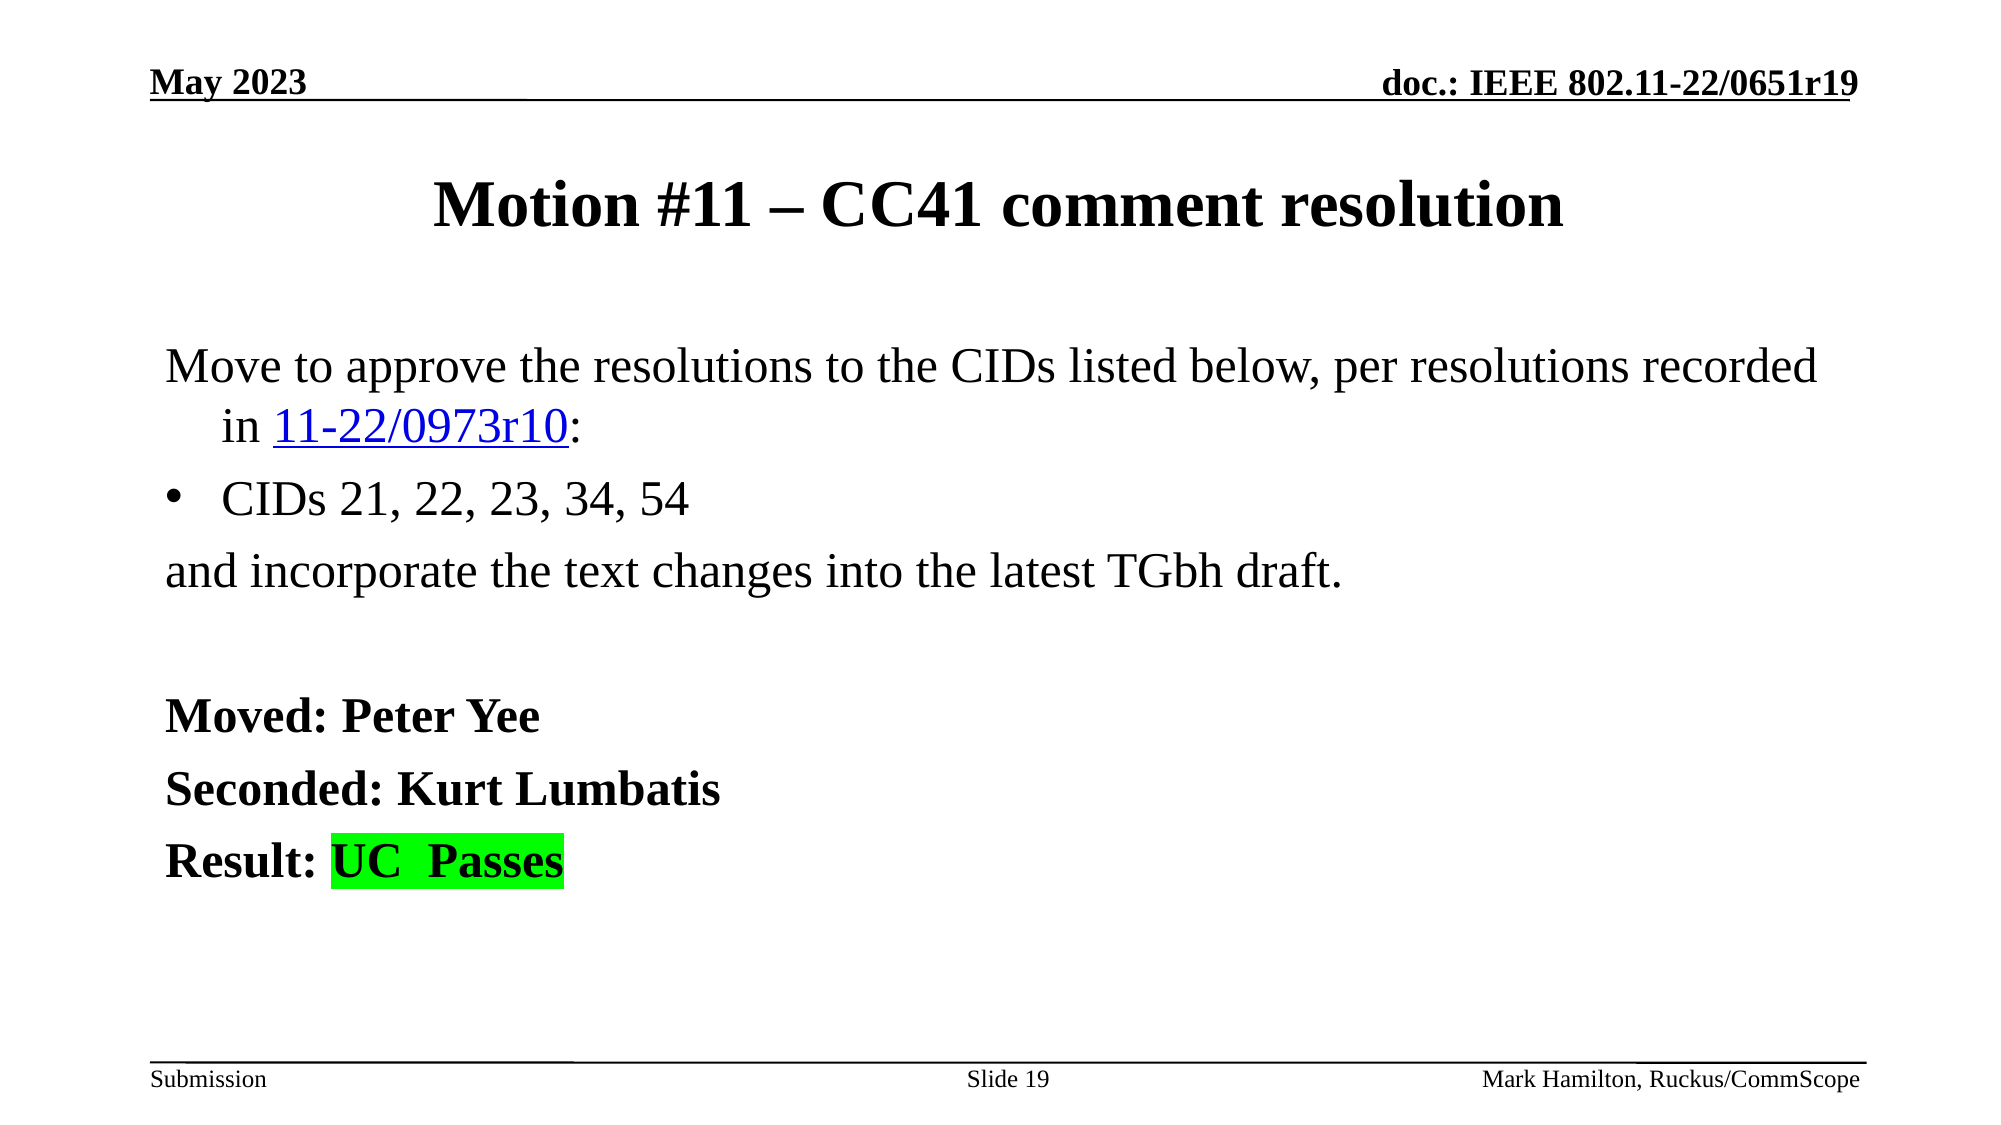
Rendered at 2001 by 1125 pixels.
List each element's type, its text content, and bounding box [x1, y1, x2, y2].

list Move to approve the resolutions to the CIDs listed below, per resolutions recorded in 11-22/0973r10: CIDs 21, 22, 23, 34, 54 and incorporate the text changes into the latest TGbh draft. Moved: Peter Yee Seconded: Kurt Lumbatis Result: UC Passes [149, 324, 1850, 1000]
slide_number Slide 19 [950, 1061, 1067, 1123]
title Motion #11 – CC41 comment resolution [149, 112, 1850, 288]
